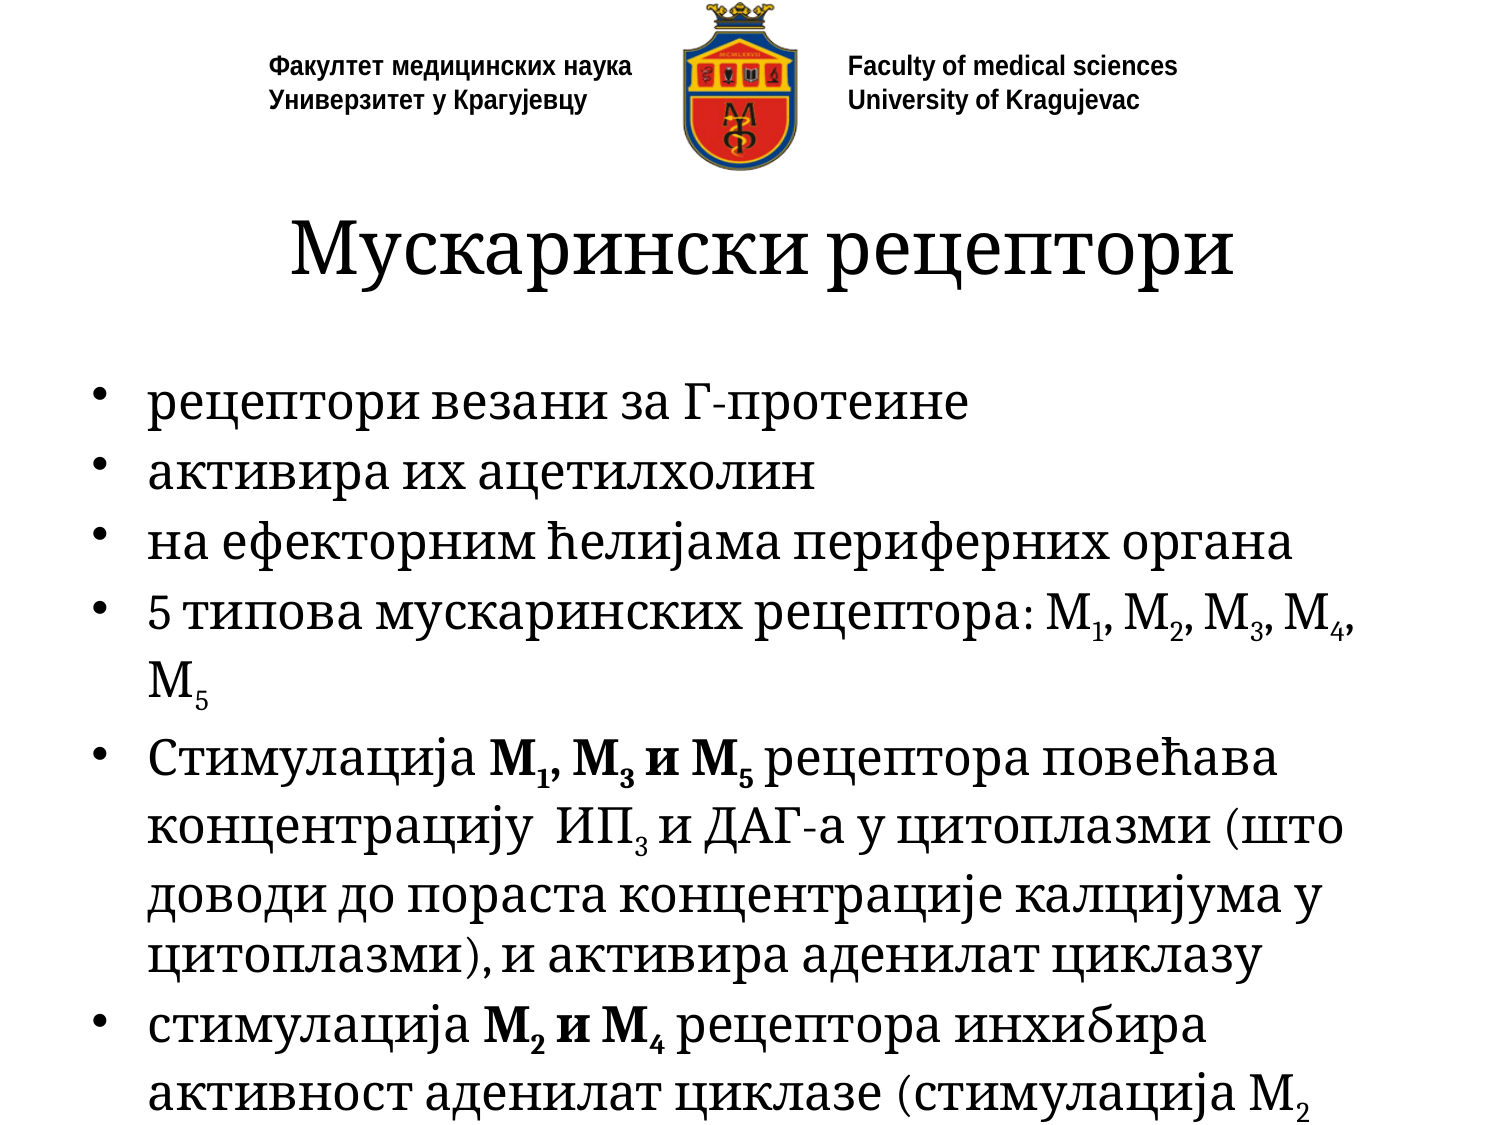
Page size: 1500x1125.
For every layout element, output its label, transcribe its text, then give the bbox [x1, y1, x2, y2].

title Мускарински рецептори [100, 173, 1426, 315]
list рецептори везани за Г-протеине активира их ацетилхолин на ефекторним ћелијама периферних органа 5 типова мускаринских рецептора: М1, М2, М3, М4, М5 Стимулација М1, М3 и М5 рецептора повећава концентрацију ИП3 и ДАГ-а у цитоплазми (што доводи до пораста концентрације калцијума у цитоплазми), и активира аденилат циклазу стимулација М2 и М4 рецептора инхибира активност аденилат циклазе (стимулација М2 рецептора додатно отвара канале за јоне калијума). [76, 361, 1427, 1069]
